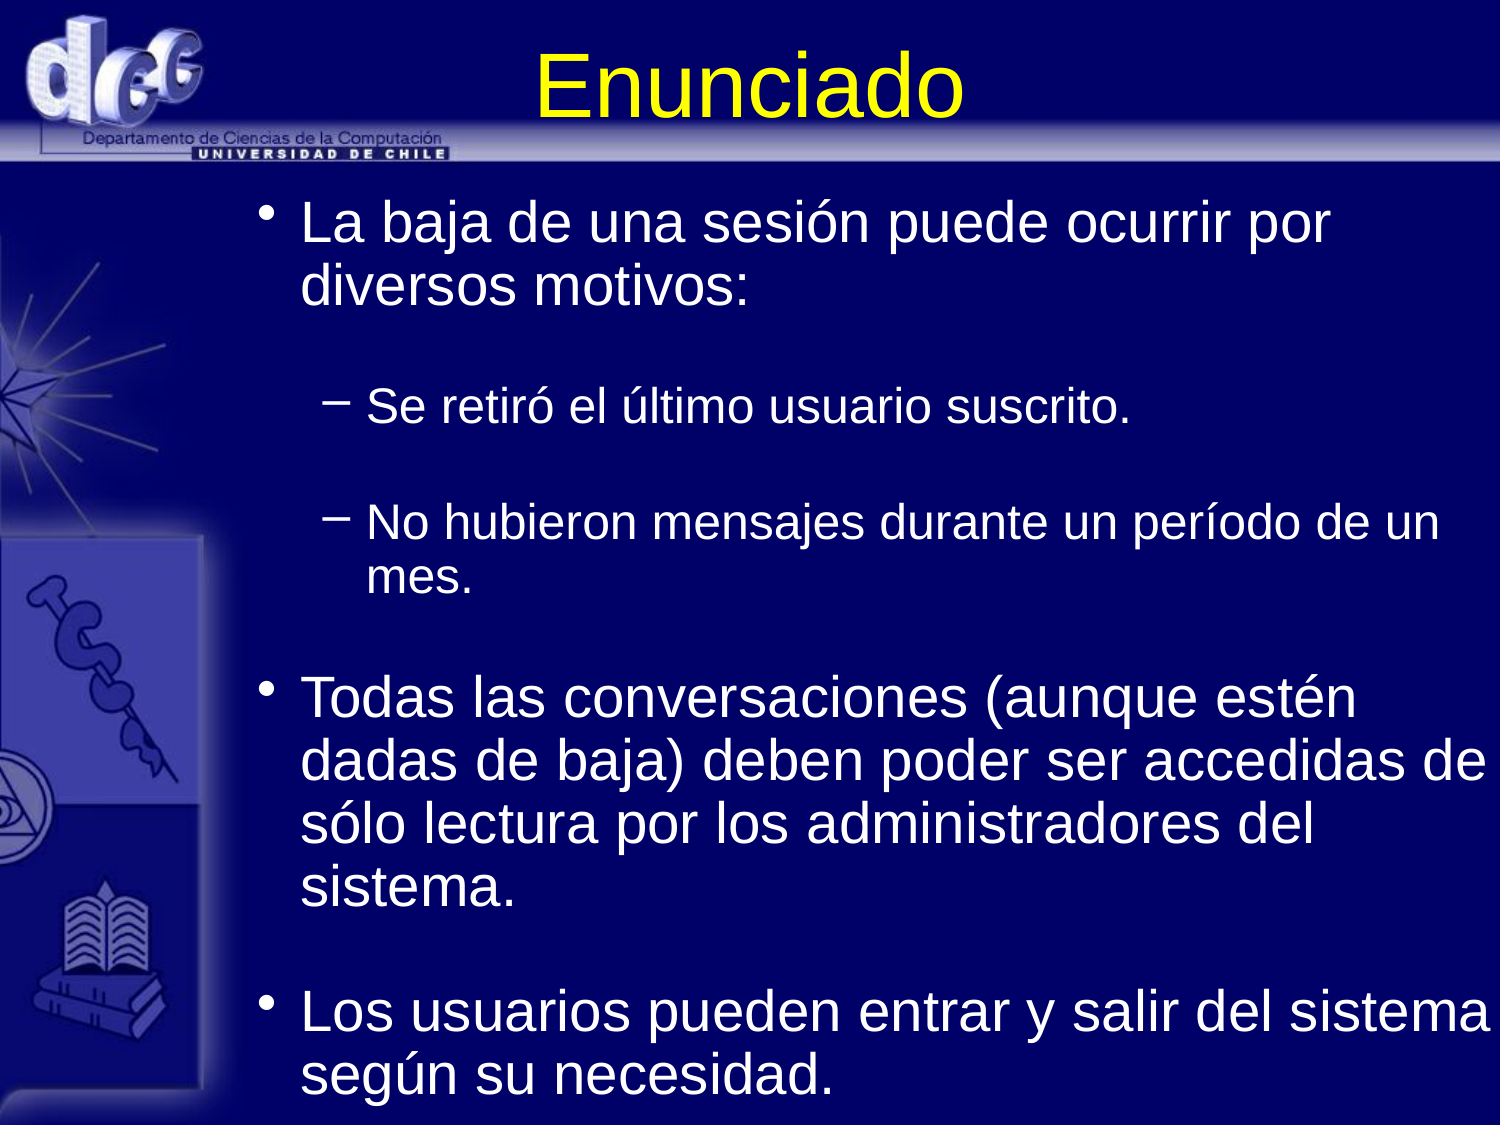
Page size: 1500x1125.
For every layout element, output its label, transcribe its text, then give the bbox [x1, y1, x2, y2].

title Enunciado [112, 0, 1388, 163]
list La baja de una sesión puede ocurrir por diversos motivos: Se retiró el último usuario suscrito. No hubieron mensajes durante un período de un mes. Todas las conversaciones (aunque estén dadas de baja) deben poder ser accedidas de sólo lectura por los administradores del sistema. Los usuarios pueden entrar y salir del sistema según su necesidad. [212, 184, 1500, 1125]
picture [0, 0, 1500, 1125]
